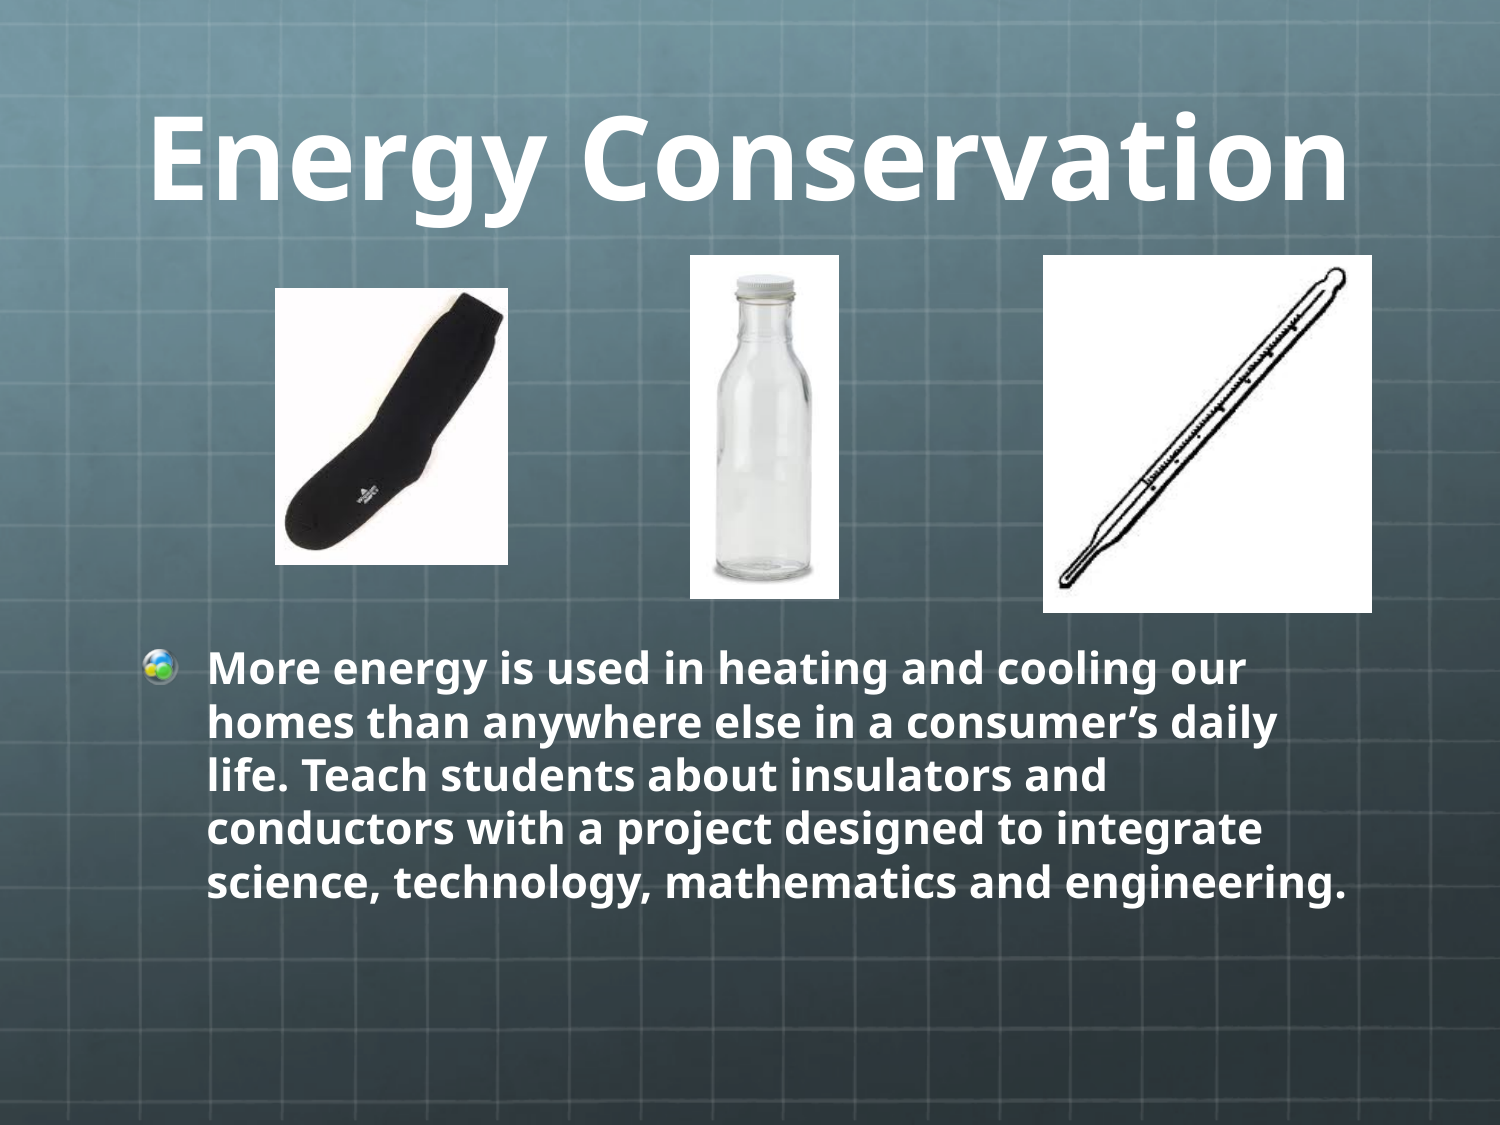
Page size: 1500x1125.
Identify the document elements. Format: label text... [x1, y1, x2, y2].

title Energy Conservation [127, 17, 1372, 289]
list More energy is used in heating and cooling our homes than anywhere else in a consumer’s daily life. Teach students about insulators and conductors with a project designed to integrate science, technology, mathematics and engineering. [127, 632, 1372, 958]
picture [0, 0, 1500, 1125]
